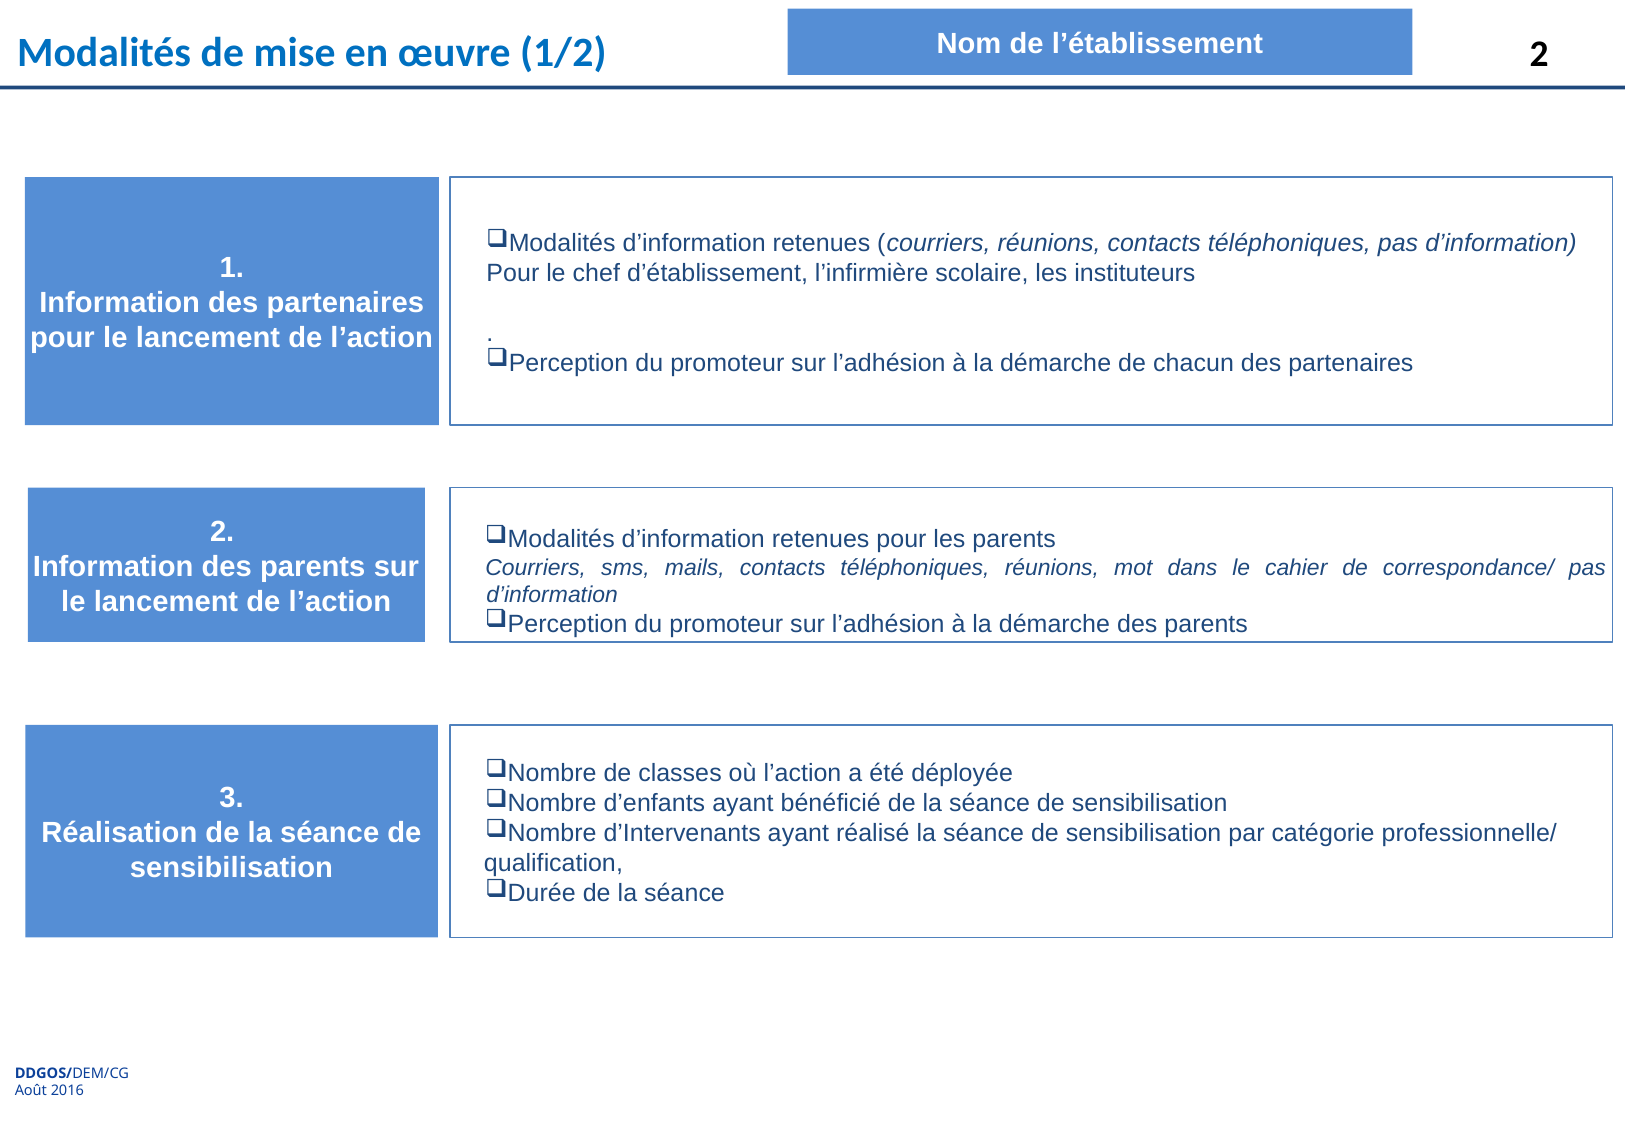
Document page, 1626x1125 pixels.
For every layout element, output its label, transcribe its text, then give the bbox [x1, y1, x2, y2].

text_box Modalités d’information retenues (courriers, réunions, contacts téléphoniques, pas d’information) Pour le chef d’établissement, l’infirmière scolaire, les instituteurs . Perception du promoteur sur l’adhésion à la démarche de chacun des partenaires [450, 177, 1613, 426]
slide_number 2 [1512, 0, 1625, 58]
text_box 3. Réalisation de la séance de sensibilisation [25, 724, 438, 938]
text_box 2. Information des parents sur le lancement de l’action [27, 487, 425, 642]
text_box Nom de l’établissement [787, 8, 1413, 75]
text_box 1. Information des partenaires pour le lancement de l’action [24, 177, 439, 426]
text_box Modalités d’information retenues pour les parents Courriers, sms, mails, contacts téléphoniques, réunions, mot dans le cahier de correspondance/ pas d’information Perception du promoteur sur l’adhésion à la démarche des parents [450, 487, 1613, 642]
text_box Nombre de classes où l’action a été déployée Nombre d’enfants ayant bénéficié de la séance de sensibilisation Nombre d’Intervenants ayant réalisé la séance de sensibilisation par catégorie professionnelle/ qualification, Durée de la séance [450, 724, 1613, 938]
title Modalités de mise en œuvre (1/2) [0, 0, 1488, 101]
